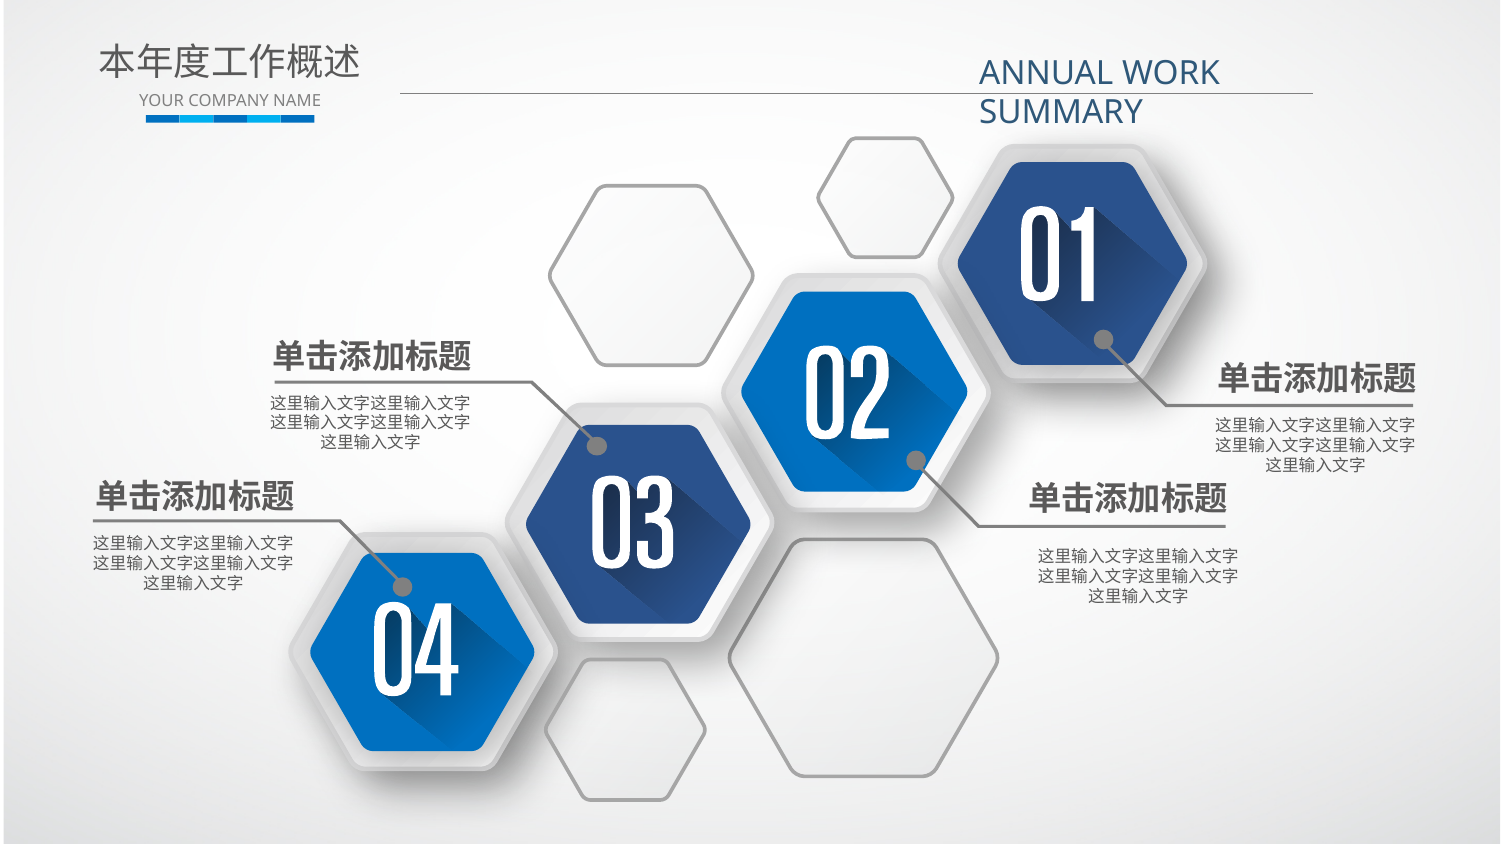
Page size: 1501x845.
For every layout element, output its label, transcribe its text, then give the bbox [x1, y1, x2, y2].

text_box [506, 404, 773, 640]
text_box ANNUAL WORK SUMMARY [963, 42, 1388, 139]
text_box [549, 185, 753, 366]
text_box [738, 555, 998, 777]
text_box 单击添加标题 [53, 467, 337, 523]
text_box 这里输入文字这里输入文字这里输入文字这里输入文字这里输入文字 [1021, 540, 1255, 612]
text_box 单击添加标题 [1175, 349, 1459, 405]
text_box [85, 31, 376, 123]
text_box 这里输入文字这里输入文字这里输入文字这里输入文字这里输入文字 [76, 526, 310, 599]
text_box 这里输入文字这里输入文字这里输入文字这里输入文字这里输入文字 [253, 386, 488, 459]
picture [3, 0, 1501, 844]
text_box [289, 534, 557, 770]
text_box [1146, 388, 1414, 408]
text_box 单击添加标题 [986, 469, 1270, 525]
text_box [939, 145, 1206, 381]
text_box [722, 275, 990, 511]
text_box [818, 138, 934, 258]
text_box [561, 659, 705, 800]
text_box 单击添加标题 [230, 327, 514, 383]
text_box [274, 380, 557, 403]
text_box [337, 519, 354, 532]
text_box [970, 520, 1226, 528]
text_box 这里输入文字这里输入文字这里输入文字这里输入文字这里输入文字 [1198, 408, 1433, 481]
